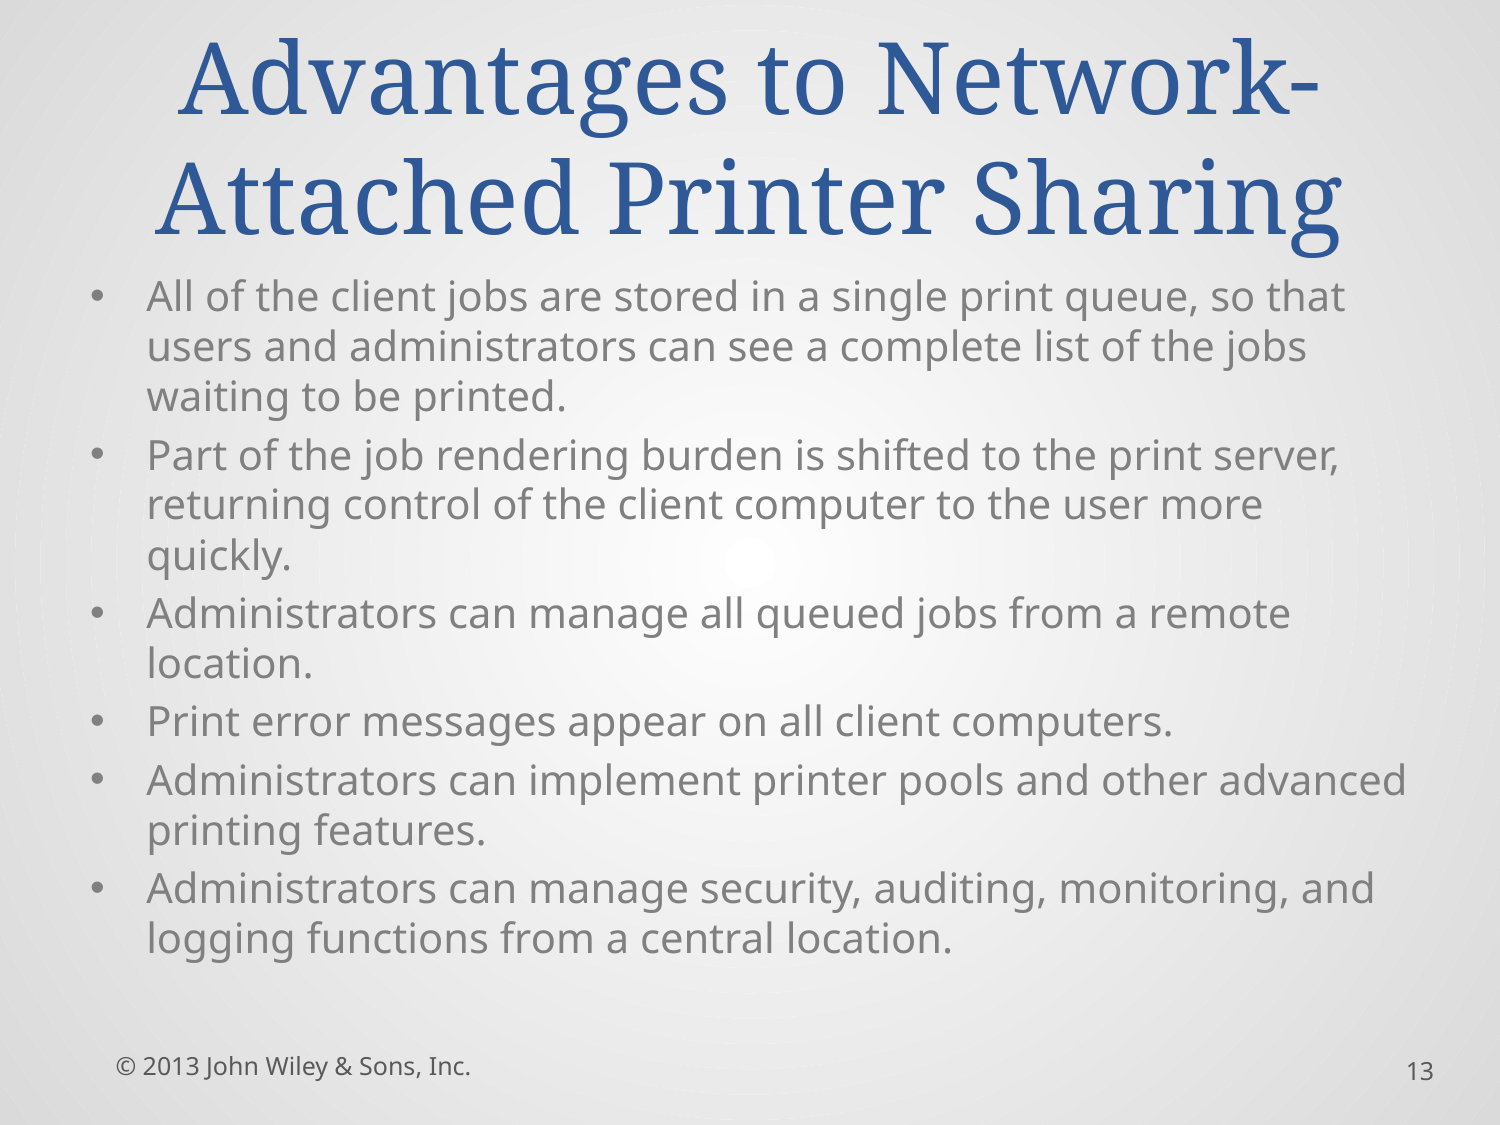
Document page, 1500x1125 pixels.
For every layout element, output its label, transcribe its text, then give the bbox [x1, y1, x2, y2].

title Advantages to Network-Attached Printer Sharing [75, 0, 1425, 262]
footer © 2013 John Wiley & Sons, Inc. [108, 1037, 576, 1098]
list All of the client jobs are stored in a single print queue, so that users and administrators can see a complete list of the jobs waiting to be printed. Part of the job rendering burden is shifted to the print server, returning control of the client computer to the user more quickly. Administrators can manage all queued jobs from a remote location. Print error messages appear on all client computers. Administrators can implement printer pools and other advanced printing features. Administrators can manage security, auditing, monitoring, and logging functions from a central location. [75, 262, 1425, 1005]
slide_number 13 [1401, 1042, 1494, 1103]
